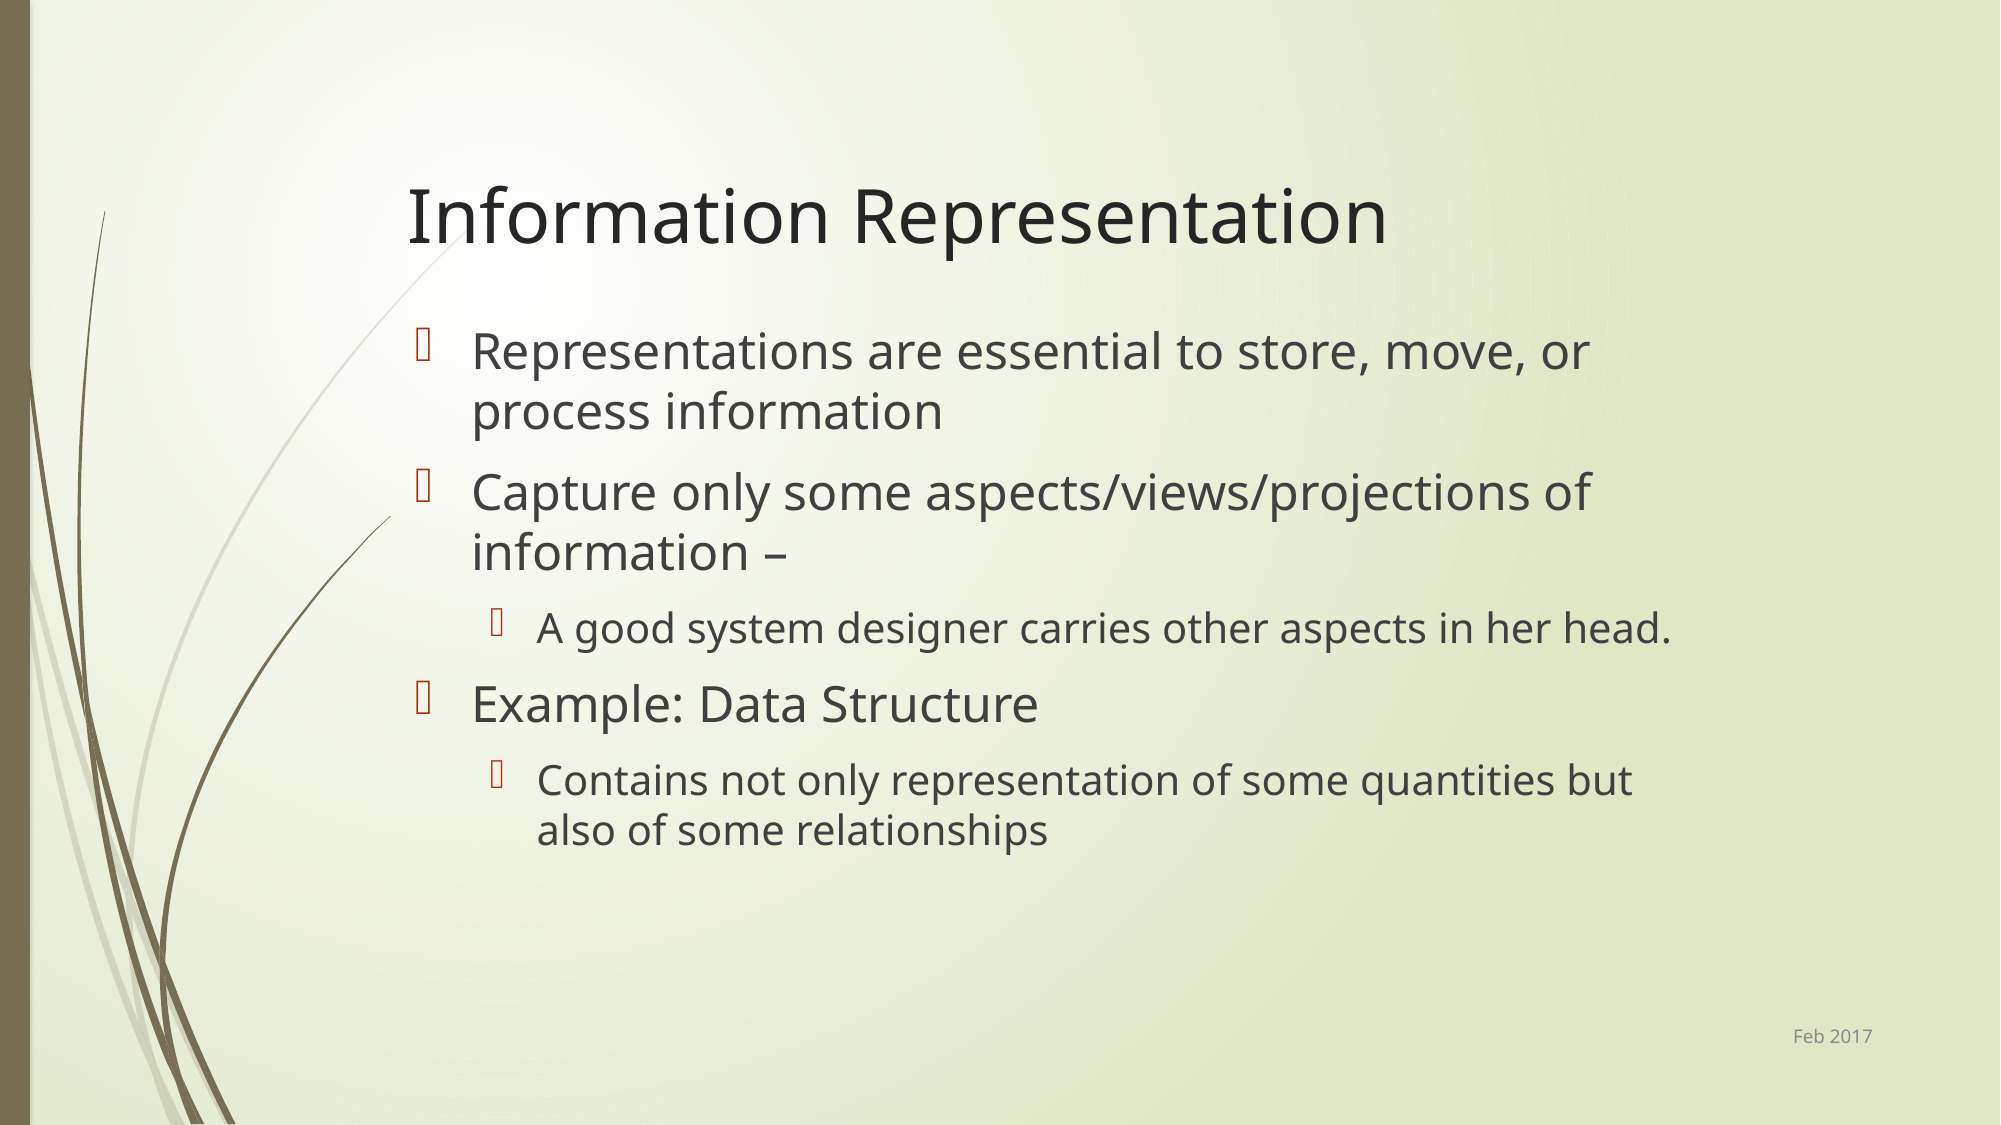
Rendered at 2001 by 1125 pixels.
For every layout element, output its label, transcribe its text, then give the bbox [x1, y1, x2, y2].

title Information Representation [392, 141, 1732, 267]
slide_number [1699, 1005, 1888, 1067]
list Representations are essential to store, move, or process information Capture only some aspects/views/projections of information – A good system designer carries other aspects in her head. Example: Data Structure Contains not only representation of some quantities but also of some relationships [399, 312, 1731, 986]
